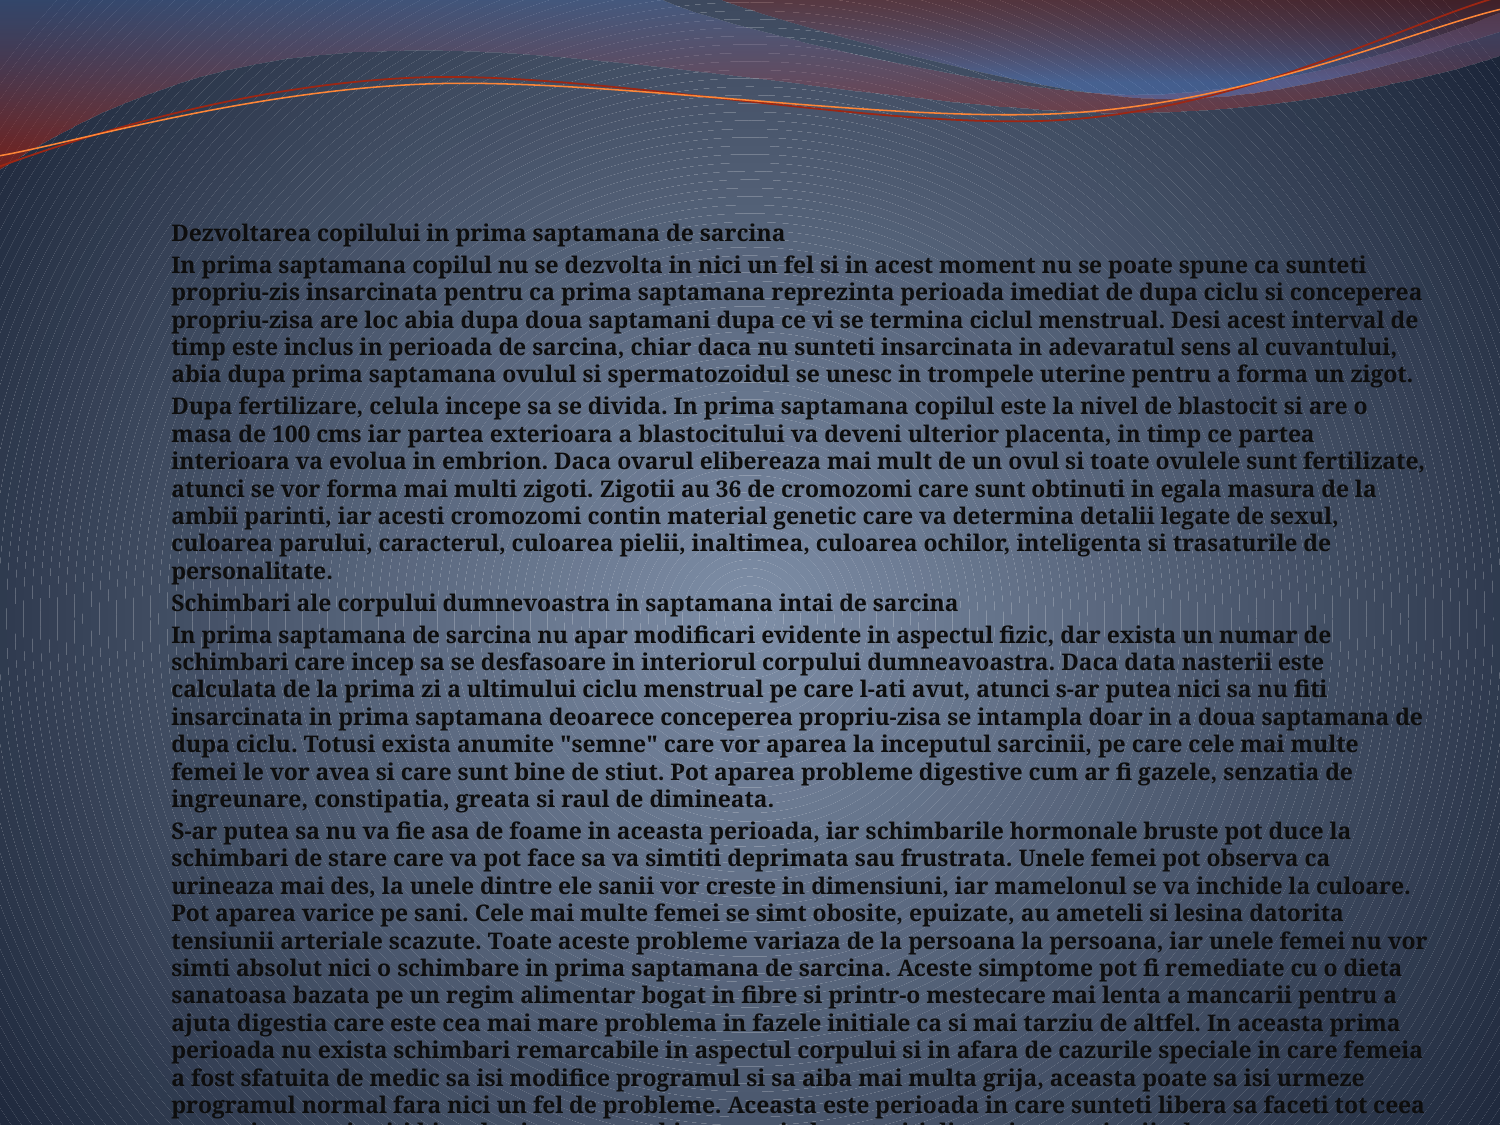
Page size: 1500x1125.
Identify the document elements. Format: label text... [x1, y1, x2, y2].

list Dezvoltarea copilului in prima saptamana de sarcina In prima saptamana copilul nu se dezvolta in nici un fel si in acest moment nu se poate spune ca sunteti propriu-zis insarcinata pentru ca prima saptamana reprezinta perioada imediat de dupa ciclu si conceperea propriu-zisa are loc abia dupa doua saptamani dupa ce vi se termina ciclul menstrual. Desi acest interval de timp este inclus in perioada de sarcina, chiar daca nu sunteti insarcinata in adevaratul sens al cuvantului, abia dupa prima saptamana ovulul si spermatozoidul se unesc in trompele uterine pentru a forma un zigot. Dupa fertilizare, celula incepe sa se divida. In prima saptamana copilul este la nivel de blastocit si are o masa de 100 cms iar partea exterioara a blastocitului va deveni ulterior placenta, in timp ce partea interioara va evolua in embrion. Daca ovarul elibereaza mai mult de un ovul si toate ovulele sunt fertilizate, atunci se vor forma mai multi zigoti. Zigotii au 36 de cromozomi care sunt obtinuti in egala masura de la ambii parinti, iar acesti cromozomi contin material genetic care va determina detalii legate de sexul, culoarea parului, caracterul, culoarea pielii, inaltimea, culoarea ochilor, inteligenta si trasaturile de personalitate. Schimbari ale corpului dumnevoastra in saptamana intai de sarcina In prima saptamana de sarcina nu apar modificari evidente in aspectul fizic, dar exista un numar de schimbari care incep sa se desfasoare in interiorul corpului dumneavoastra. Daca data nasterii este calculata de la prima zi a ultimului ciclu menstrual pe care l-ati avut, atunci s-ar putea nici sa nu fiti insarcinata in prima saptamana deoarece conceperea propriu-zisa se intampla doar in a doua saptamana de dupa ciclu. Totusi exista anumite "semne" care vor aparea la inceputul sarcinii, pe care cele mai multe femei le vor avea si care sunt bine de stiut. Pot aparea probleme digestive cum ar fi gazele, senzatia de ingreunare, constipatia, greata si raul de dimineata. S-ar putea sa nu va fie asa de foame in aceasta perioada, iar schimbarile hormonale bruste pot duce la schimbari de stare care va pot face sa va simtiti deprimata sau frustrata. Unele femei pot observa ca urineaza mai des, la unele dintre ele sanii vor creste in dimensiuni, iar mamelonul se va inchide la culoare. Pot aparea varice pe sani. Cele mai multe femei se simt obosite, epuizate, au ameteli si lesina datorita tensiunii arteriale scazute. Toate aceste probleme variaza de la persoana la persoana, iar unele femei nu vor simti absolut nici o schimbare in prima saptamana de sarcina. Aceste simptome pot fi remediate cu o dieta sanatoasa bazata pe un regim alimentar bogat in fibre si printr-o mestecare mai lenta a mancarii pentru a ajuta digestia care este cea mai mare problema in fazele initiale ca si mai tarziu de altfel. In aceasta prima perioada nu exista schimbari remarcabile in aspectul corpului si in afara de cazurile speciale in care femeia a fost sfatuita de medic sa isi modifice programul si sa aiba mai multa grija, aceasta poate sa isi urmeze programul normal fara nici un fel de probleme. Aceasta este perioada in care sunteti libera sa faceti tot ceea ce vreti, sa va simtiti bine dar in care este bine sa va imbunatatiti dieta si sa aveti grija de sanatatea dumneavoastra care este foarte importanta [163, 210, 1440, 1125]
